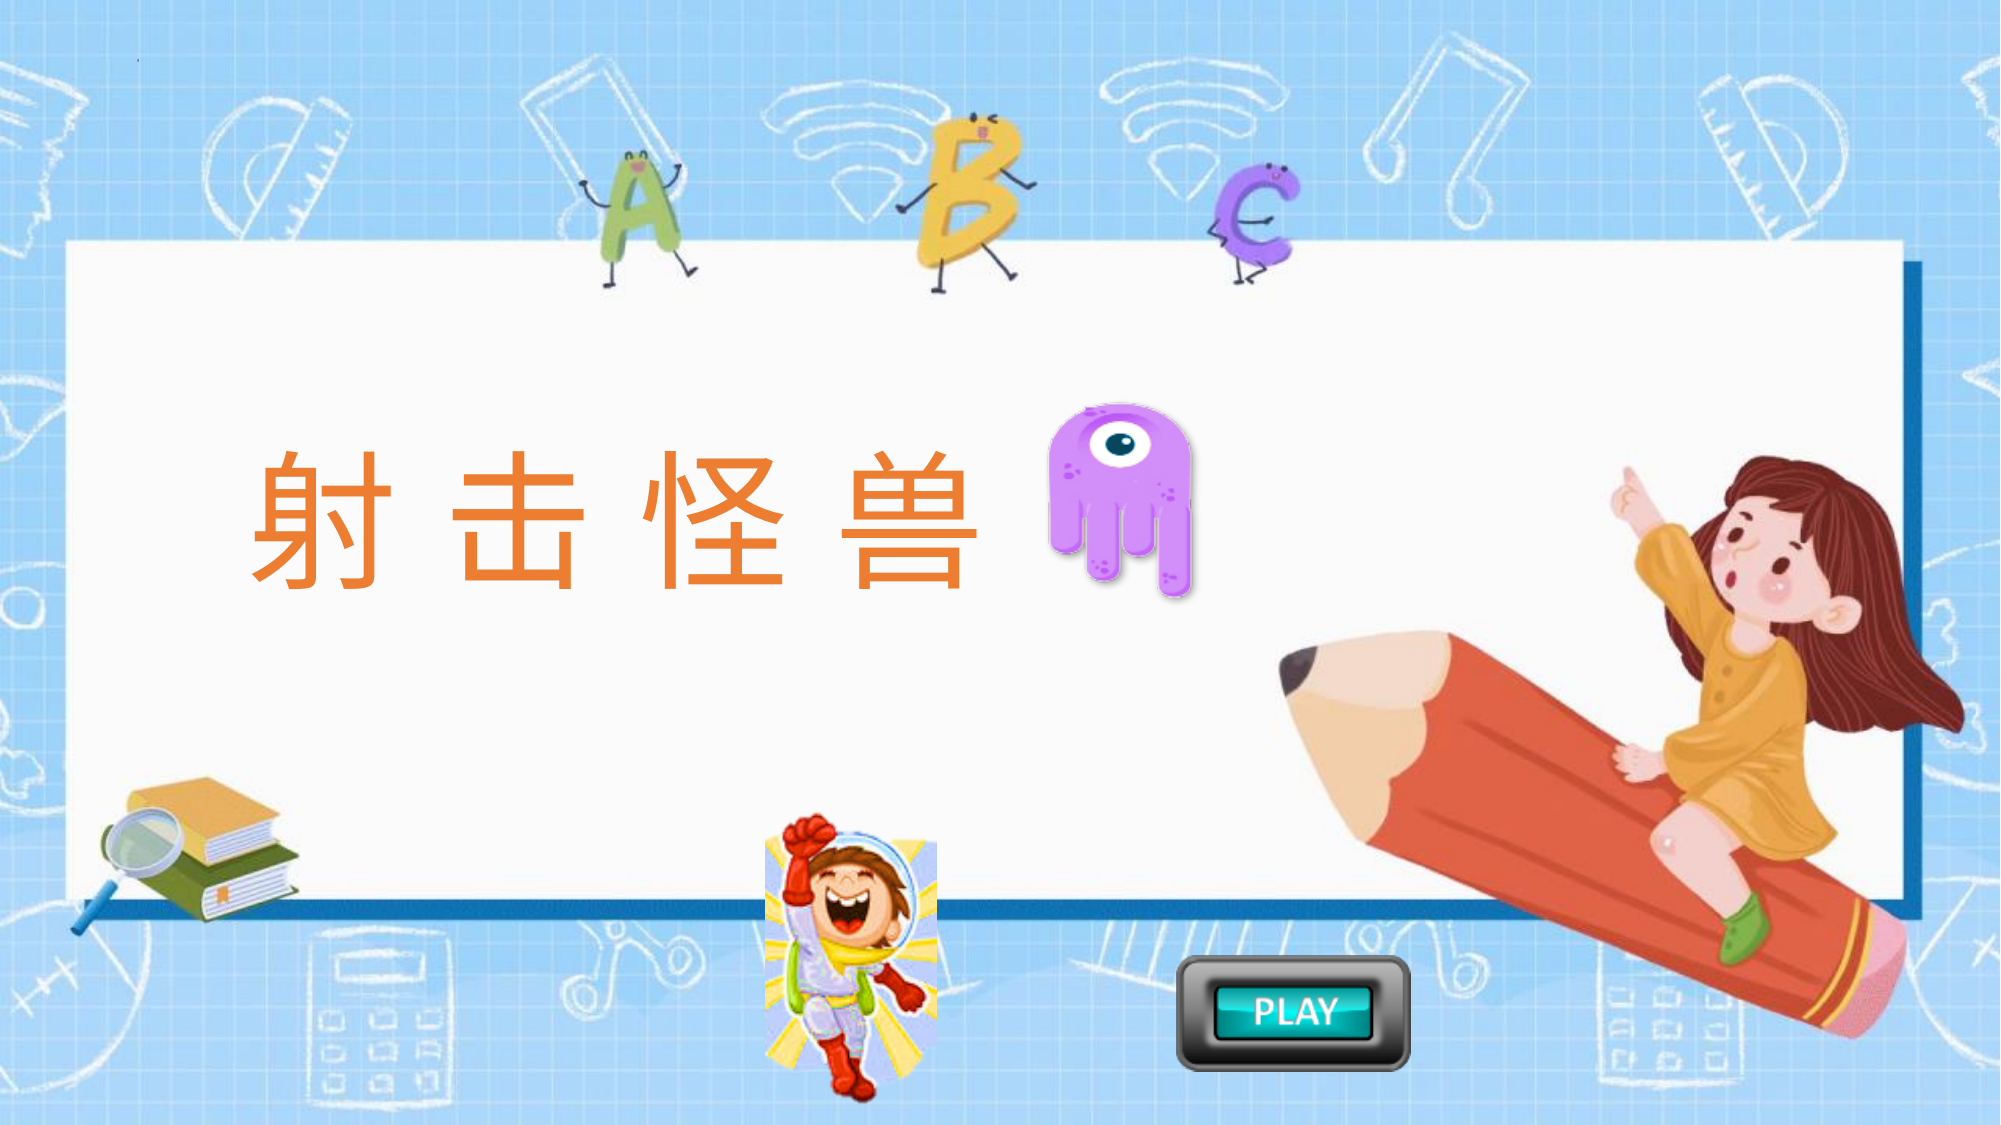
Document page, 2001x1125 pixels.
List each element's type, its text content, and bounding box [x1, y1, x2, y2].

text_box 射 击 怪 兽 [197, 330, 1036, 615]
picture [0, 0, 2001, 1125]
